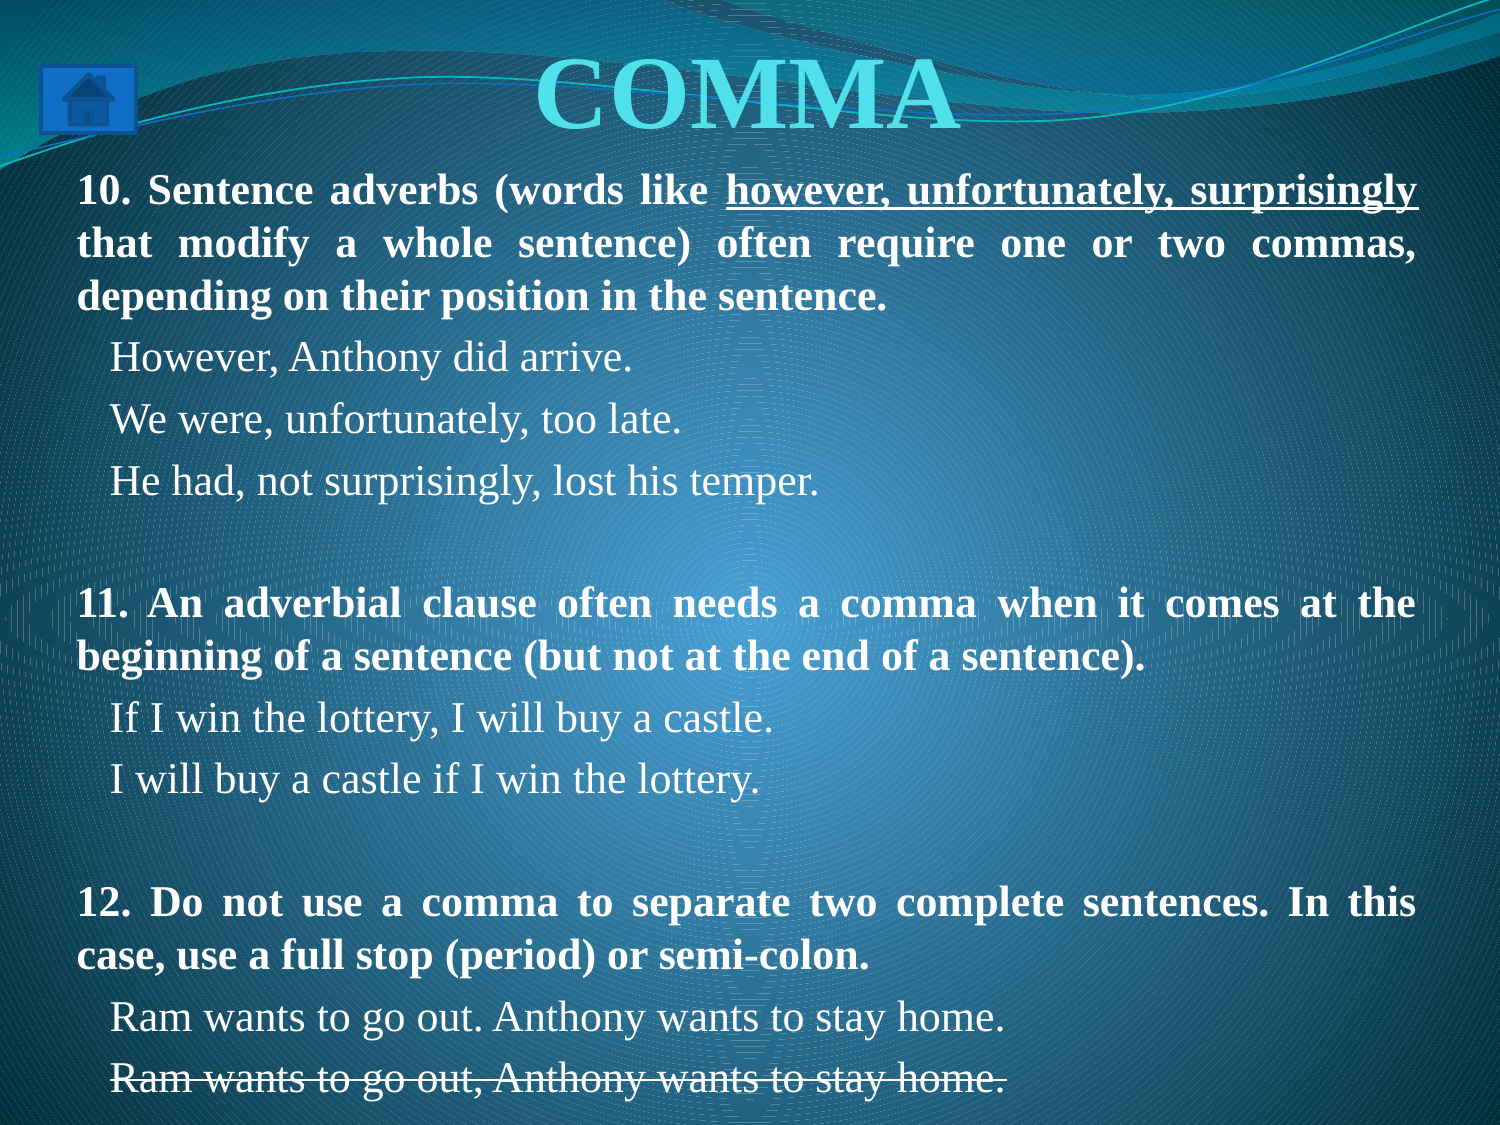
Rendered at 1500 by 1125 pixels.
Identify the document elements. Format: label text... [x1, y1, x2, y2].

subtitle 10. Sentence adverbs (words like however, unfortunately, surprisingly that modify a whole sentence) often require one or two commas, depending on their position in the sentence. However, Anthony did arrive. We were, unfortunately, too late. He had, not surprisingly, lost his temper. 11. An adverbial clause often needs a comma when it comes at the beginning of a sentence (but not at the end of a sentence). If I win the lottery, I will buy a castle. I will buy a castle if I win the lottery. 12. Do not use a comma to separate two complete sentences. In this case, use a full stop (period) or semi-colon. Ram wants to go out. Anthony wants to stay home. Ram wants to go out, Anthony wants to stay home. [76, 125, 1424, 1114]
text_box [39, 64, 138, 135]
title COMMA [112, 0, 1388, 125]
